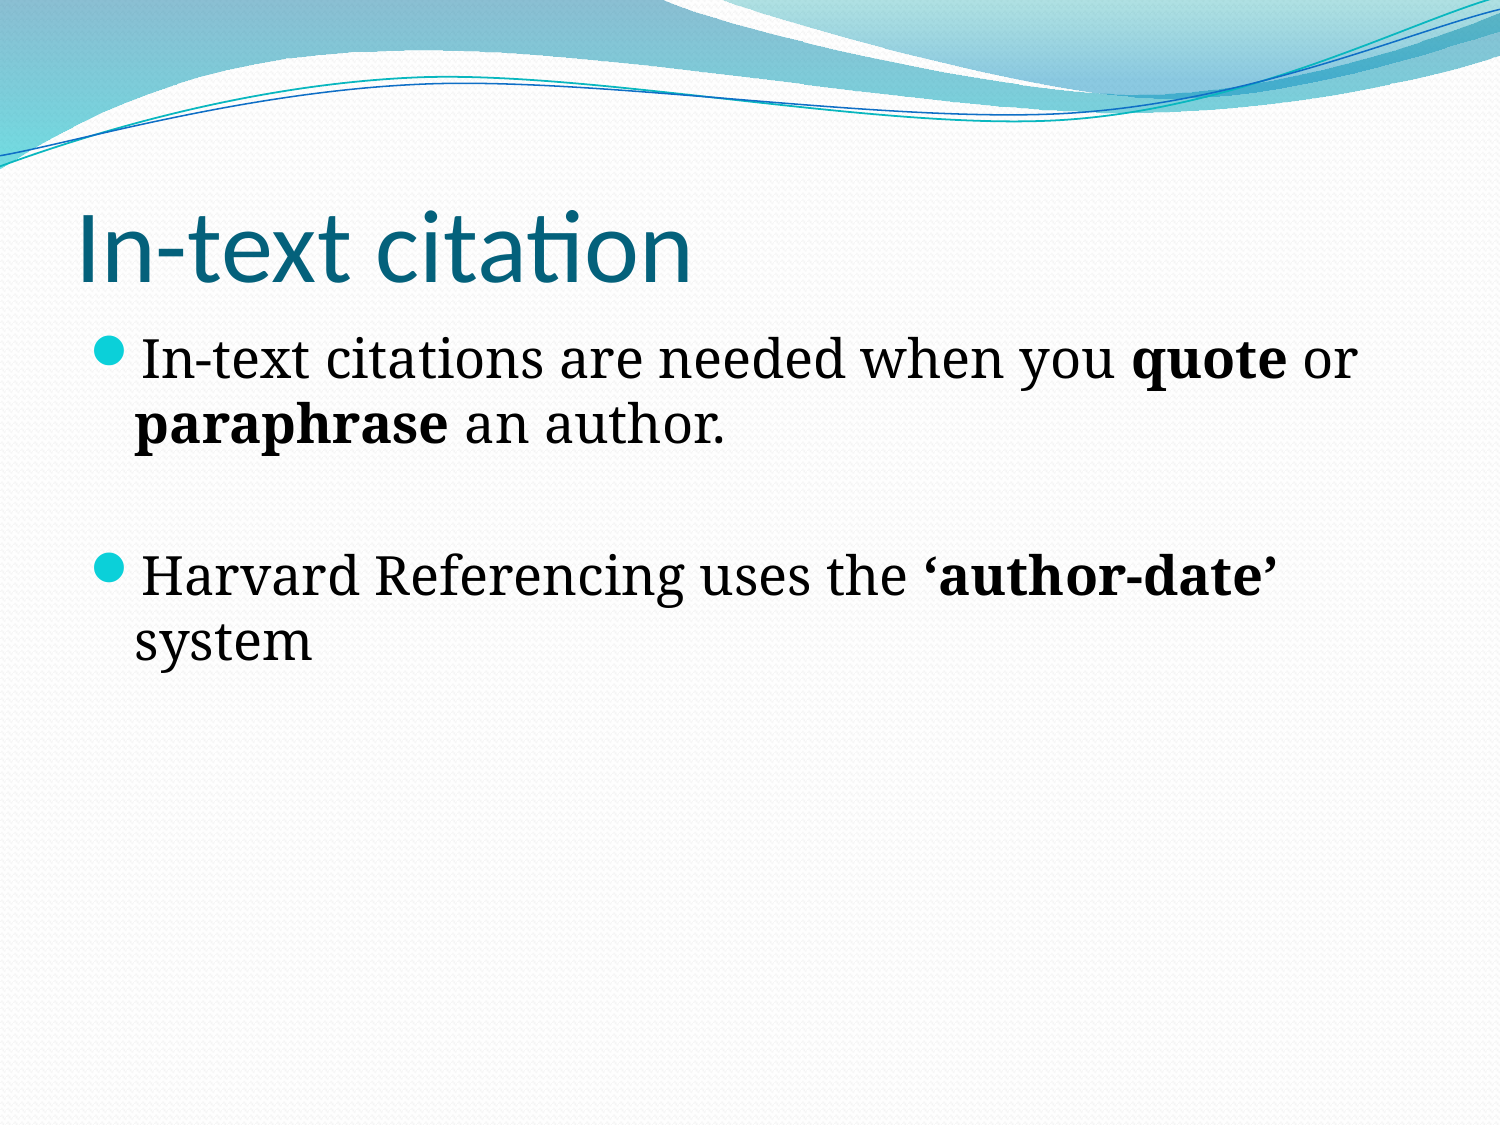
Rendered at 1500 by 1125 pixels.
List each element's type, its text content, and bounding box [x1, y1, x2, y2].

list In-text citations are needed when you quote or paraphrase an author. Harvard Referencing uses the ‘author-date’ system [75, 317, 1425, 1038]
title In-text citation [75, 115, 1425, 303]
